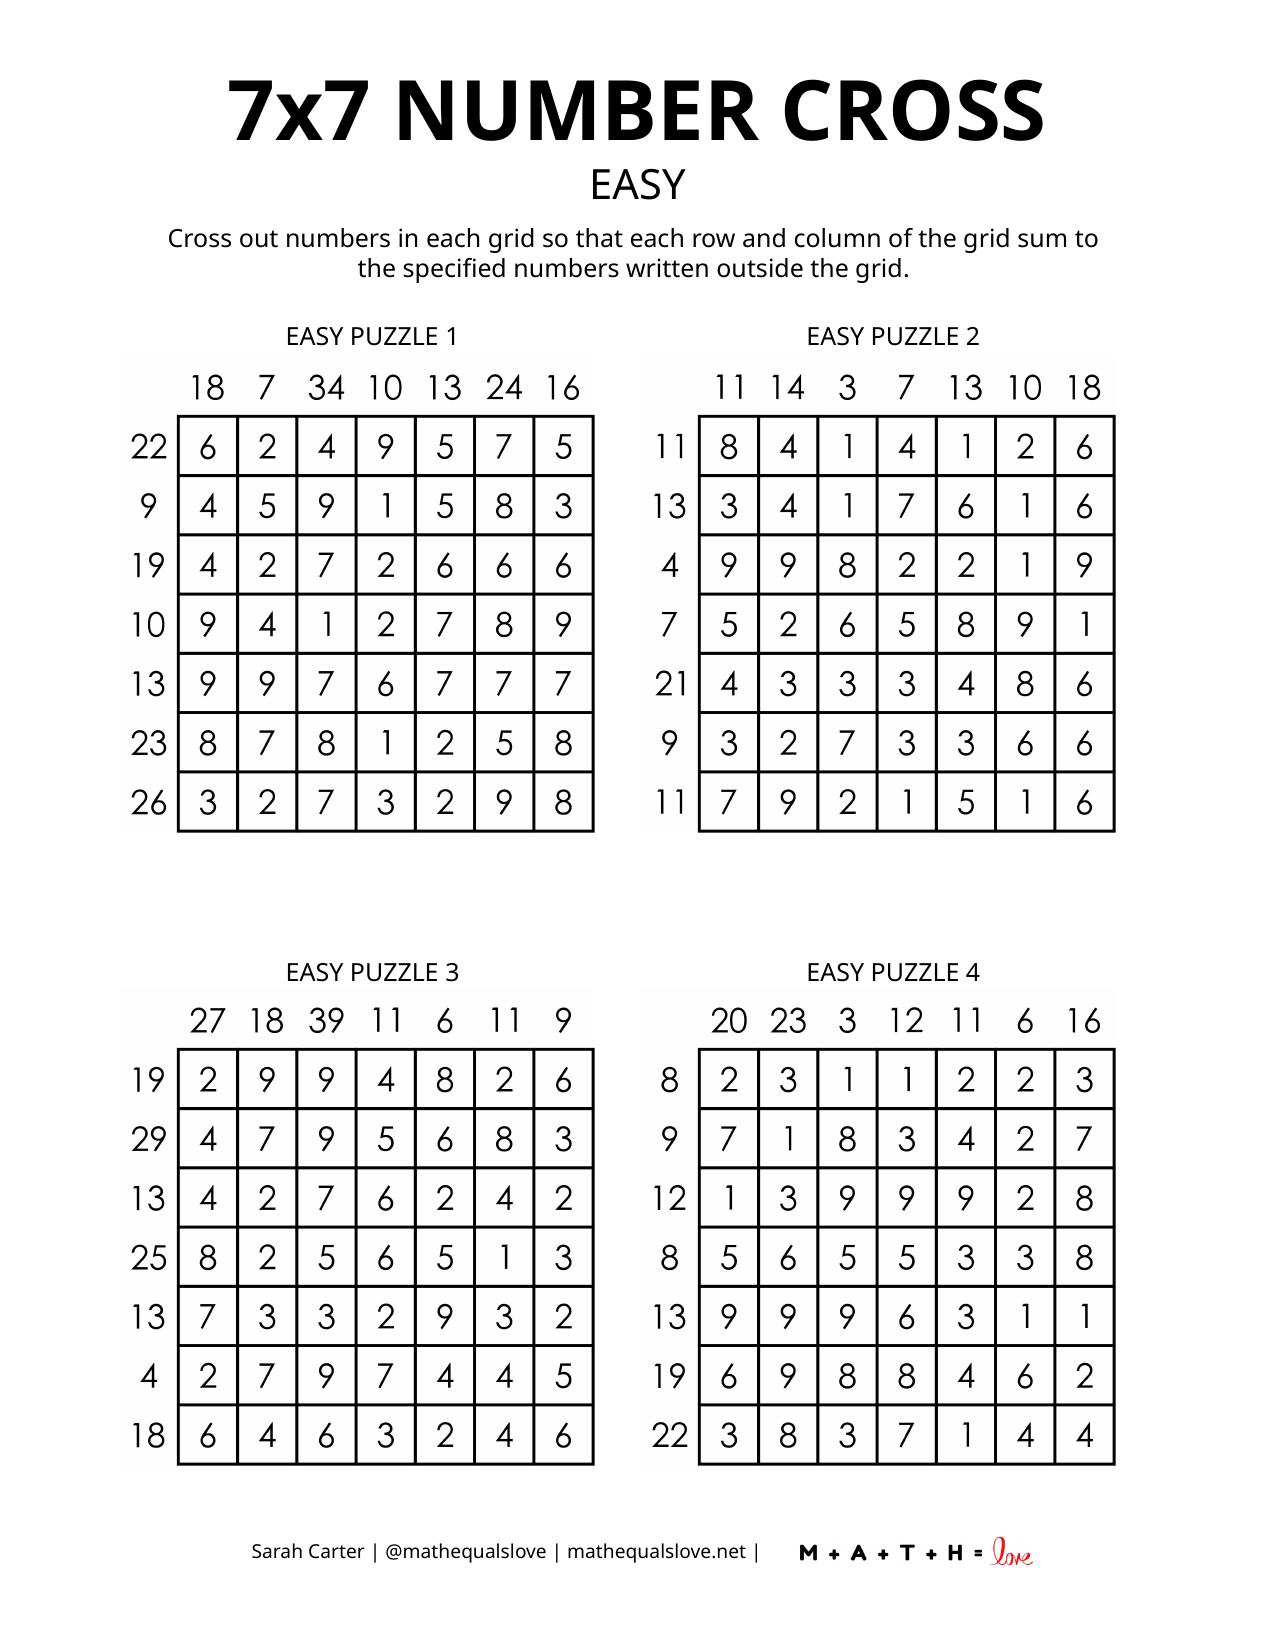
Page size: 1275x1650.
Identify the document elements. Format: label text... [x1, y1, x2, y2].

text_box 7x7 NUMBER CROSS EASY [77, 50, 1198, 214]
text_box Sarah Carter | @mathequalslove | mathequalslove.net | [236, 1532, 1071, 1570]
text_box EASY PUZZLE 2 [654, 320, 1134, 372]
picture [116, 353, 597, 834]
text_box Cross out numbers in each grid so that each row and column of the grid sum to the specified numbers written outside the grid. [0, 214, 1275, 290]
picture [636, 986, 1118, 1468]
picture [790, 1534, 1039, 1569]
picture [636, 353, 1118, 834]
text_box EASY PUZZLE 4 [654, 956, 1134, 1007]
text_box EASY PUZZLE 1 [133, 320, 613, 372]
picture [116, 986, 597, 1468]
text_box EASY PUZZLE 3 [133, 956, 613, 1007]
